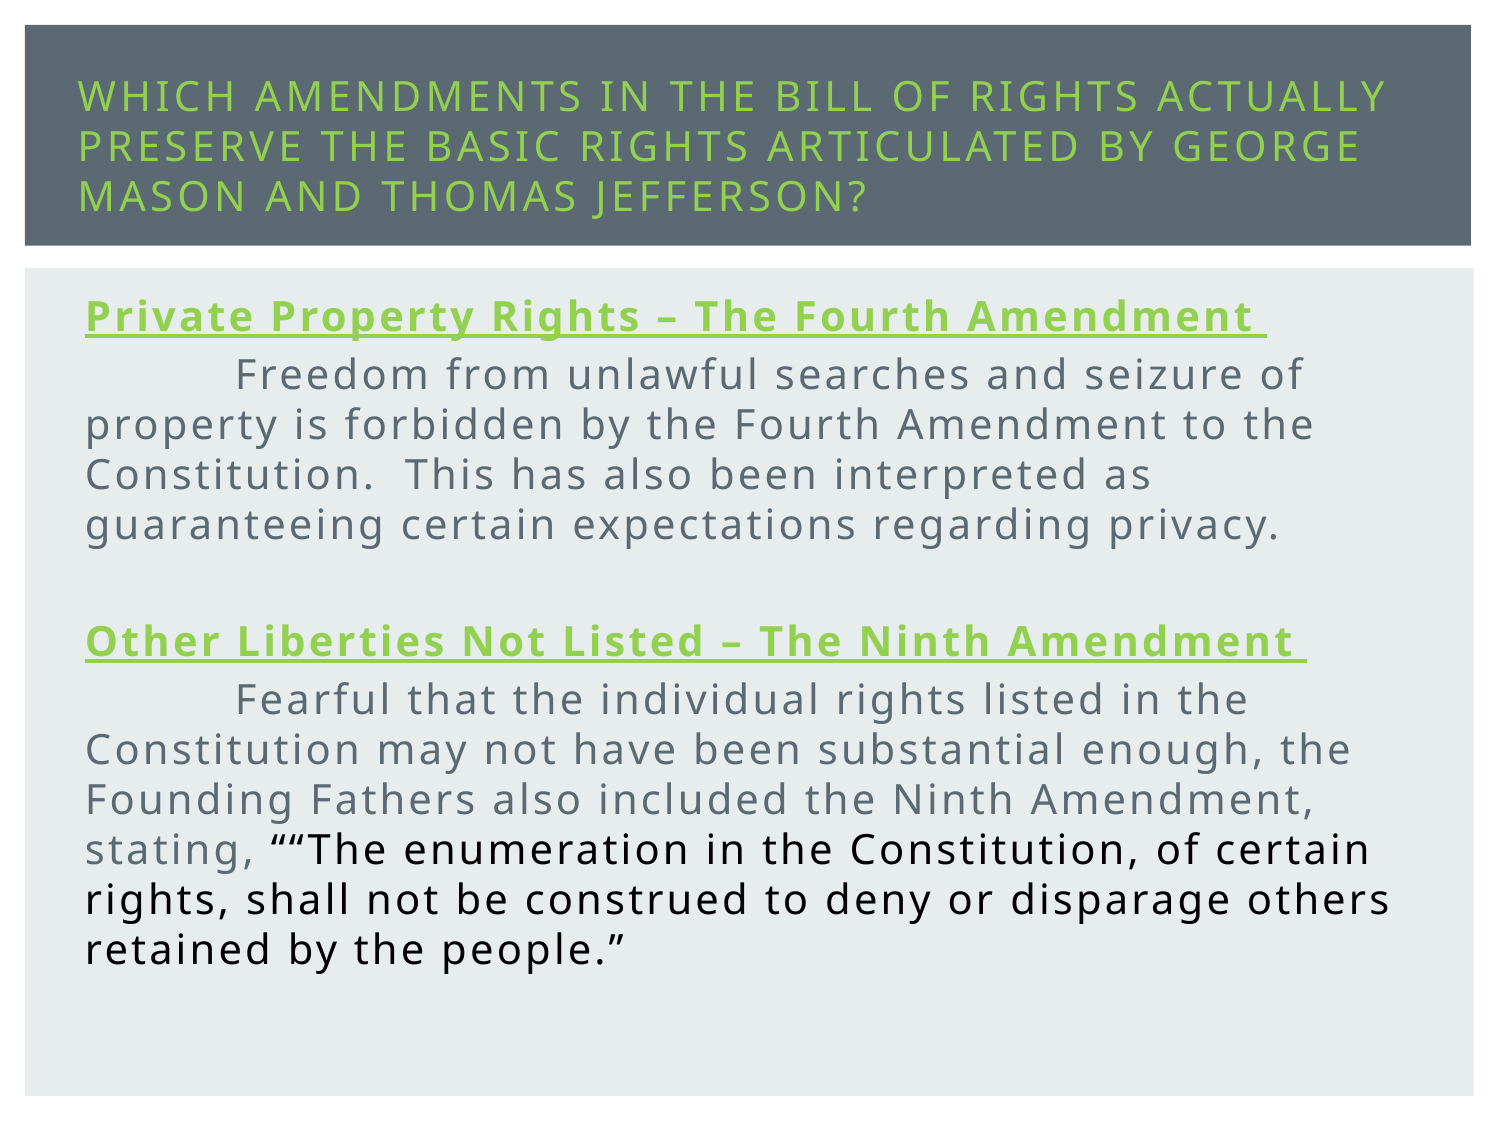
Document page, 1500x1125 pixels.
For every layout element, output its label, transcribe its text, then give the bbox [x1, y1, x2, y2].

title Which amendments in The Bill of Rights actually preserve the basic rights articulated by George Mason and Thomas Jefferson? [62, 58, 1438, 232]
list Private Property Rights – The Fourth Amendment Freedom from unlawful searches and seizure of property is forbidden by the Fourth Amendment to the Constitution. This has also been interpreted as guaranteeing certain expectations regarding privacy. Other Liberties Not Listed – The Ninth Amendment Fearful that the individual rights listed in the Constitution may not have been substantial enough, the Founding Fathers also included the Ninth Amendment, stating, ““The enumeration in the Constitution, of certain rights, shall not be construed to deny or disparage others retained by the people.” [62, 281, 1442, 1005]
